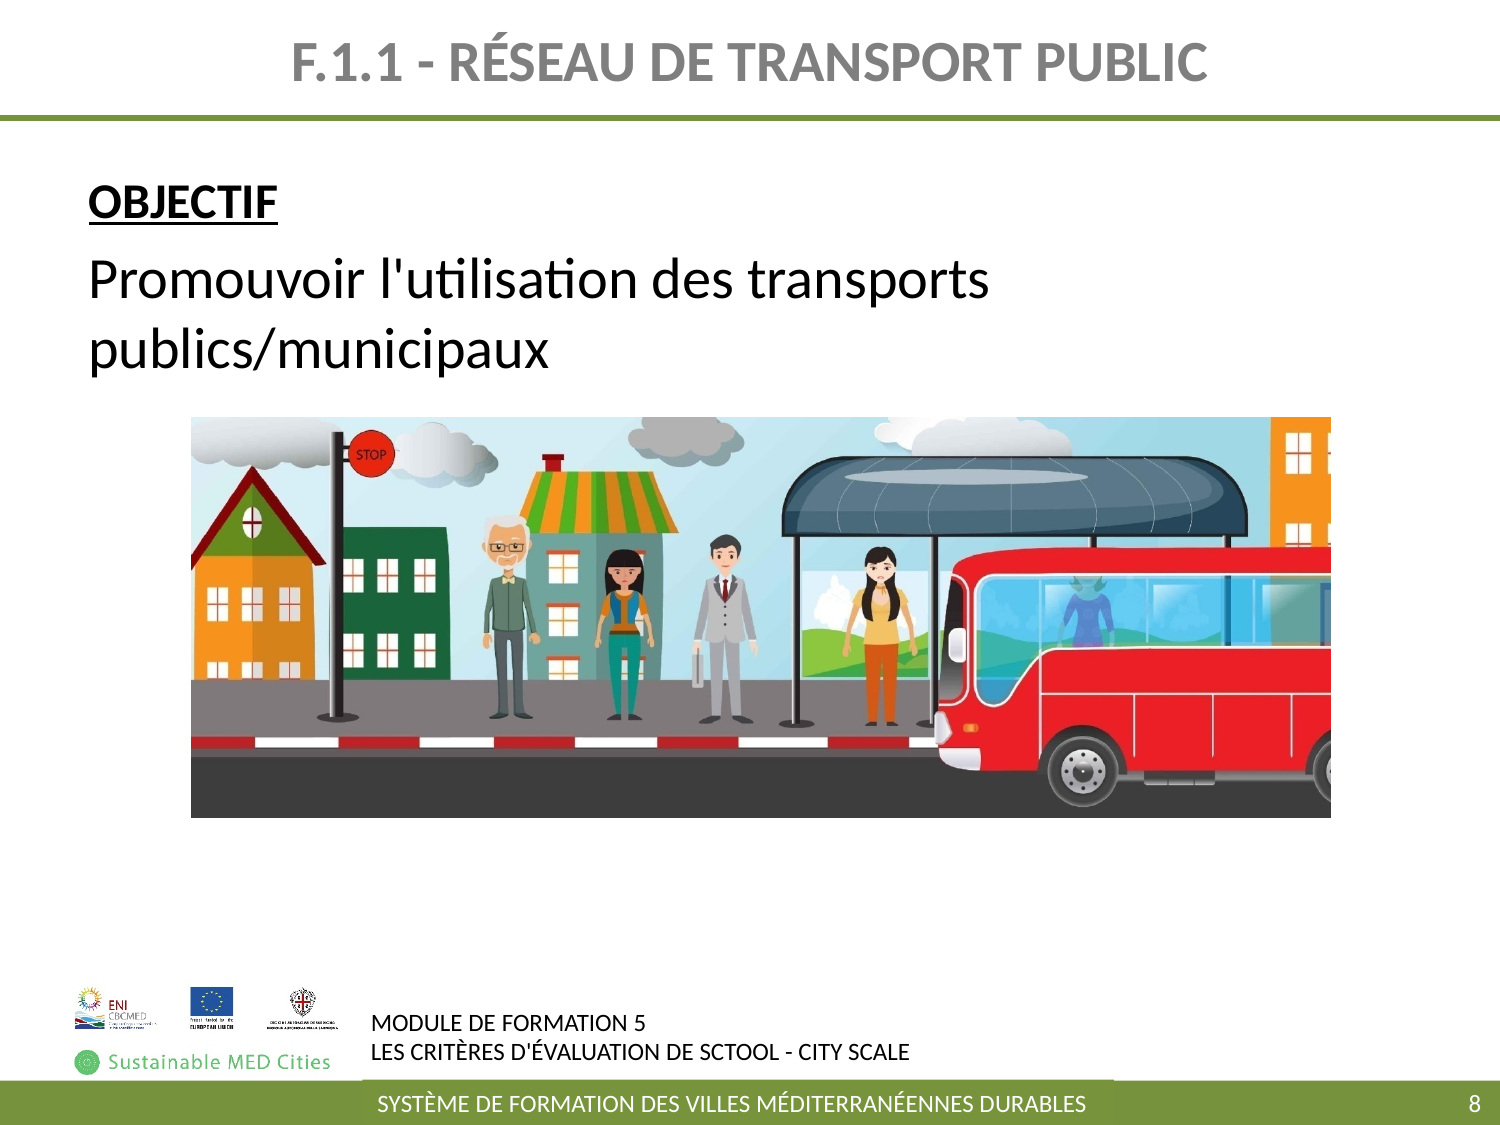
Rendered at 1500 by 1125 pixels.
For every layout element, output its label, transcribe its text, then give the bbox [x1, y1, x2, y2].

title F.1.1 - RÉSEAU DE TRANSPORT PUBLIC [0, 0, 1500, 117]
text_box SYSTÈME DE FORMATION DES VILLES MÉDITERRANÉENNES DURABLES [362, 1079, 1114, 1125]
list OBJECTIF Promouvoir l'utilisation des transports publics/municipaux [73, 161, 1424, 904]
picture [62, 978, 356, 1080]
picture [191, 417, 1331, 819]
slide_number ‹#› [1146, 1080, 1497, 1125]
